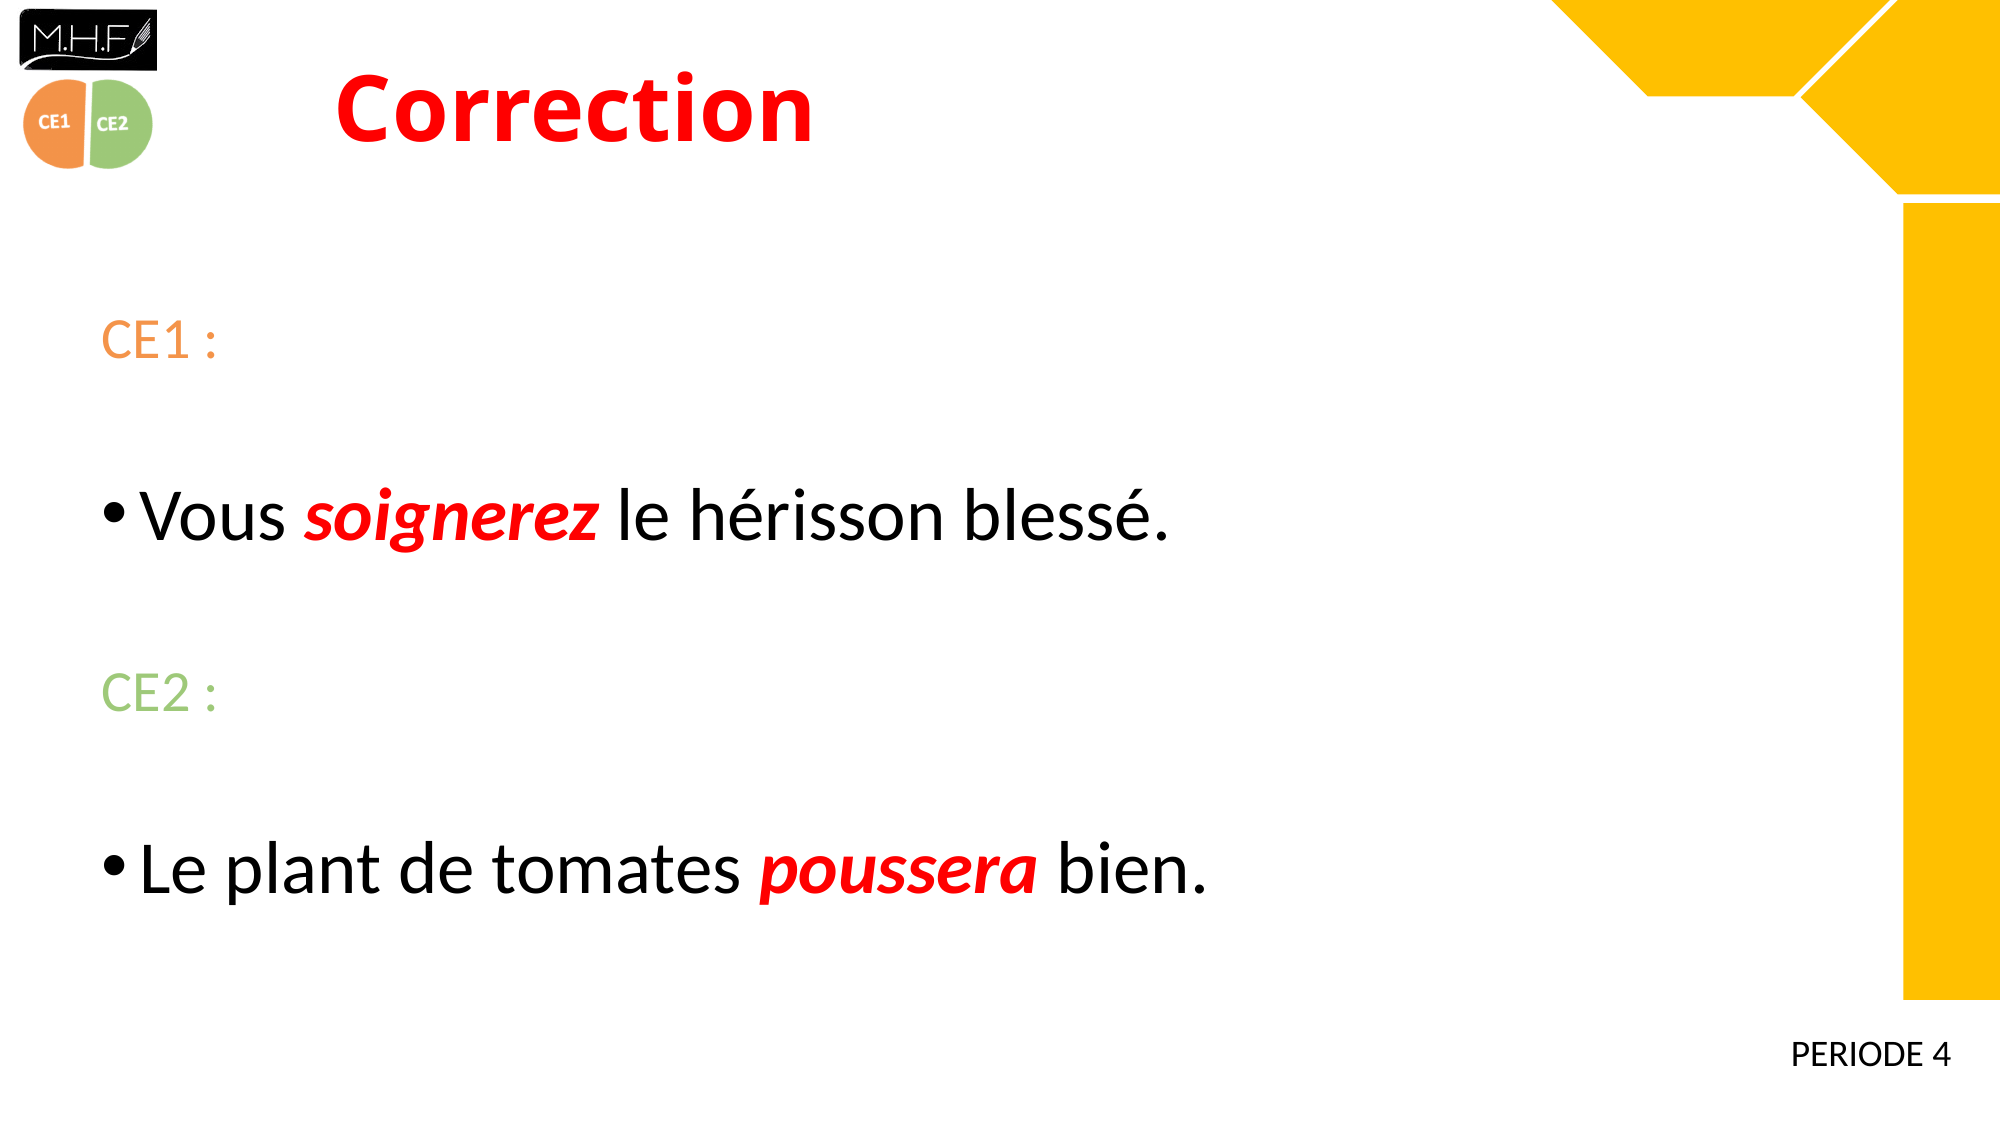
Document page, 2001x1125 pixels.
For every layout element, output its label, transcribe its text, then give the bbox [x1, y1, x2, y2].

text_box PERIODE 4 [1362, 1021, 1967, 1125]
text_box [1902, 202, 2000, 1001]
picture [1, 7, 177, 207]
text_box [1549, 0, 1892, 98]
list CE1 : Vous soignerez le hérisson blessé. CE2 : Le plant de tomates poussera bien. [86, 300, 1853, 1015]
title Correction [318, 3, 1865, 221]
text_box [1799, 0, 2000, 196]
